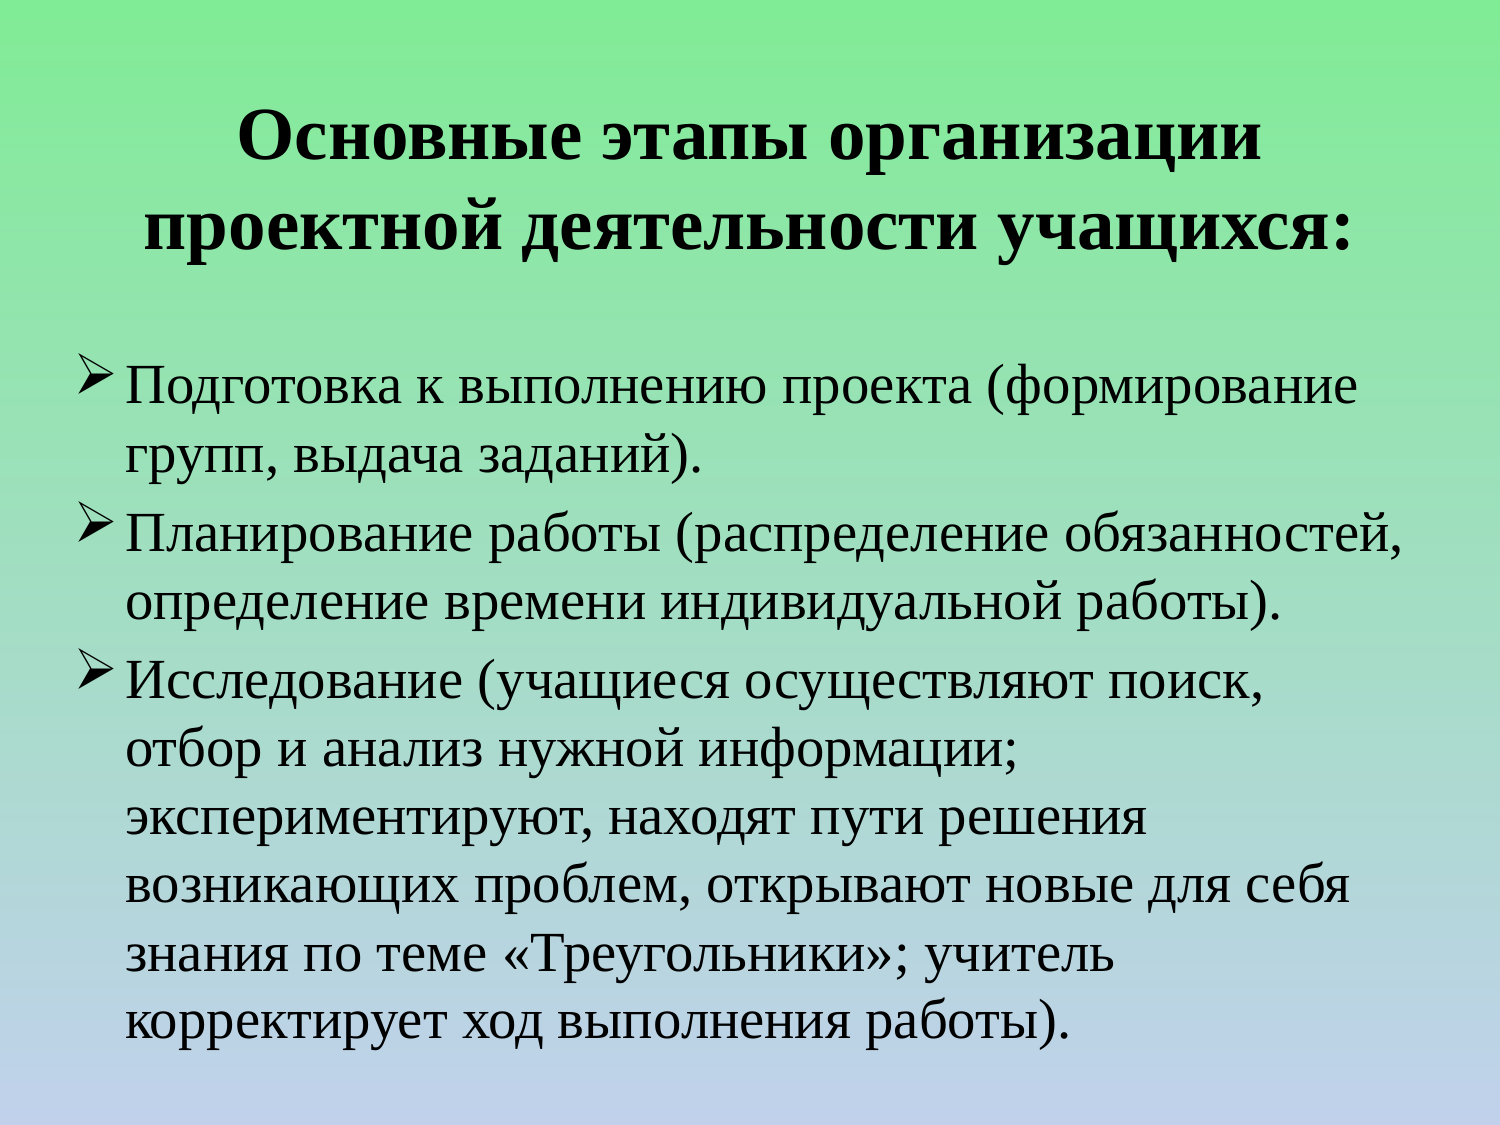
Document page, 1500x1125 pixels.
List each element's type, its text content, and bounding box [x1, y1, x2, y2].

list Подготовка к выполнению проекта (формирование групп, выдача заданий). Планирование работы (распределение обязанностей, определение времени индивидуальной работы). Исследование (учащиеся осуществляют поиск, отбор и анализ нужной информации; экспериментируют, находят пути решения возникающих проблем, открывают новые для себя знания по теме «Треугольники»; учитель корректирует ход выполнения работы). [58, 339, 1425, 1079]
title Основные этапы организации проектной деятельности учащихся: [75, 45, 1425, 305]
